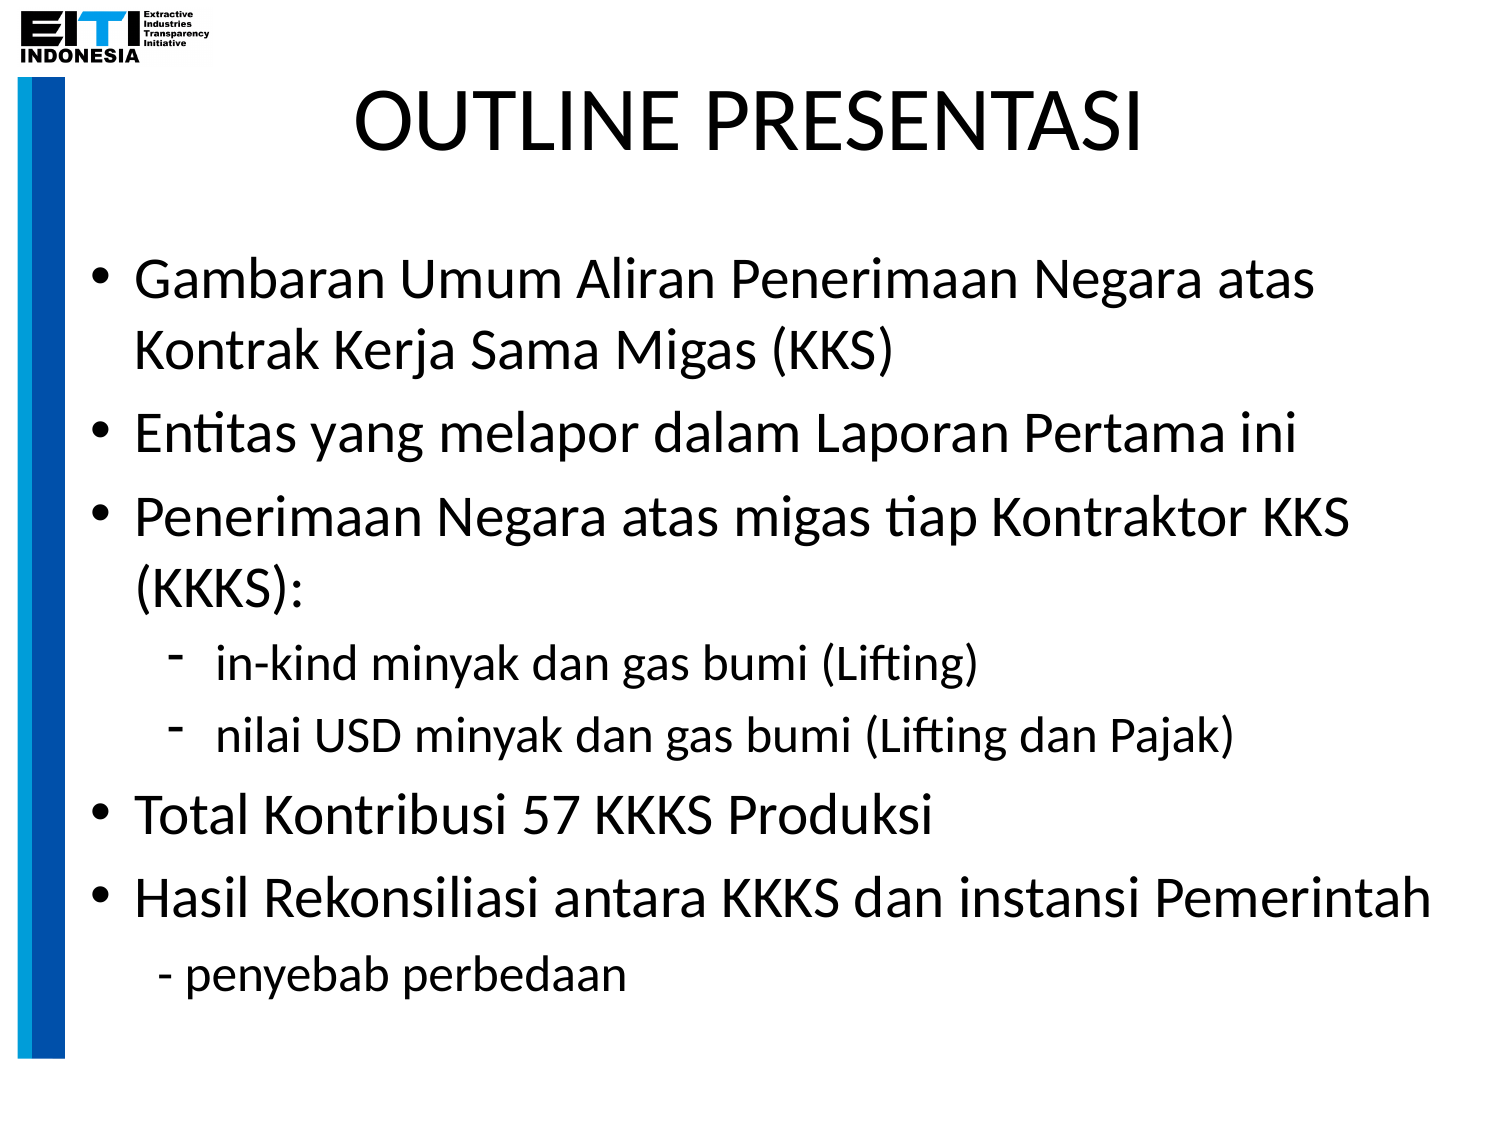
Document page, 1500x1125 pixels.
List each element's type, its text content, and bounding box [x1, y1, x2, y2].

picture [17, 7, 213, 67]
title OUTLINE PRESENTASI [75, 42, 1425, 185]
list Gambaran Umum Aliran Penerimaan Negara atas Kontrak Kerja Sama Migas (KKS) Entitas yang melapor dalam Laporan Pertama ini Penerimaan Negara atas migas tiap Kontraktor KKS (KKKS): in-kind minyak dan gas bumi (Lifting) nilai USD minyak dan gas bumi (Lifting dan Pajak) Total Kontribusi 57 KKKS Produksi Hasil Rekonsiliasi antara KKKS dan instansi Pemerintah - penyebab perbedaan [75, 231, 1459, 1047]
